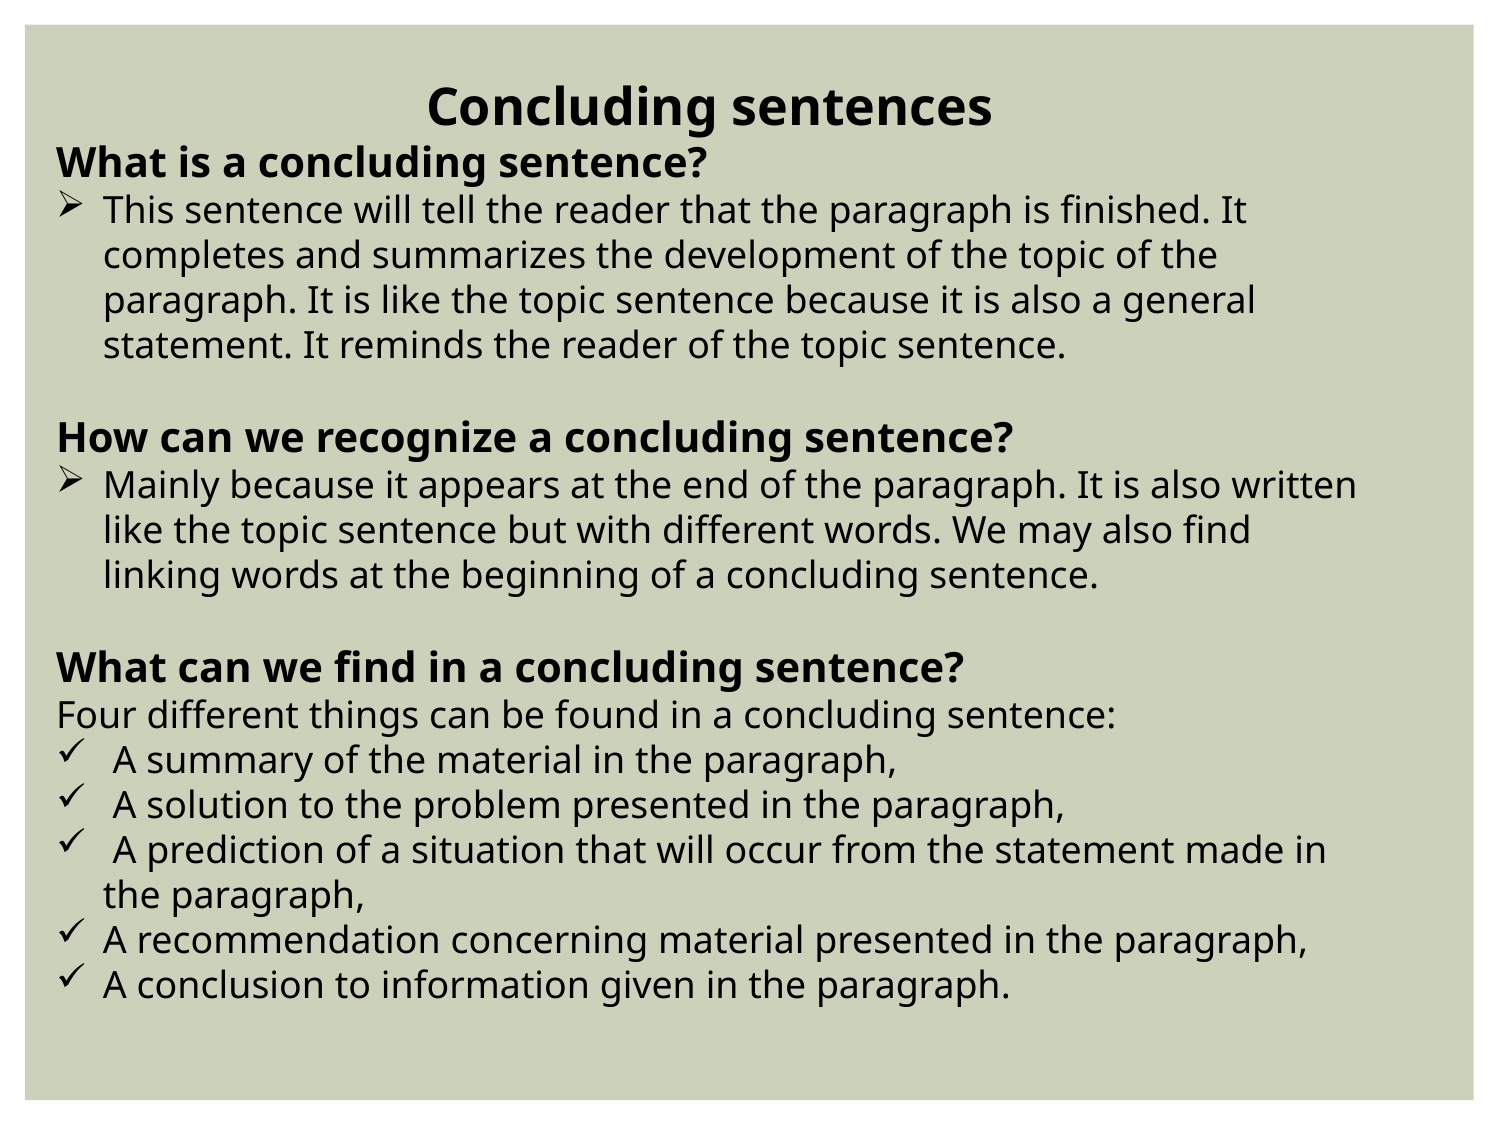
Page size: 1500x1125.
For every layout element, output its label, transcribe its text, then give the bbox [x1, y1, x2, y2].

text_box Concluding sentences What is a concluding sentence? This sentence will tell the reader that the paragraph is finished. It completes and summarizes the development of the topic of the paragraph. It is like the topic sentence because it is also a general statement. It reminds the reader of the topic sentence. How can we recognize a concluding sentence? Mainly because it appears at the end of the paragraph. It is also written like the topic sentence but with different words. We may also find linking words at the beginning of a concluding sentence. What can we find in a concluding sentence? Four different things can be found in a concluding sentence: A summary of the material in the paragraph, A solution to the problem presented in the paragraph, A prediction of a situation that will occur from the statement made in the paragraph, A recommendation concerning material presented in the paragraph, A conclusion to information given in the paragraph. [41, 66, 1388, 1014]
